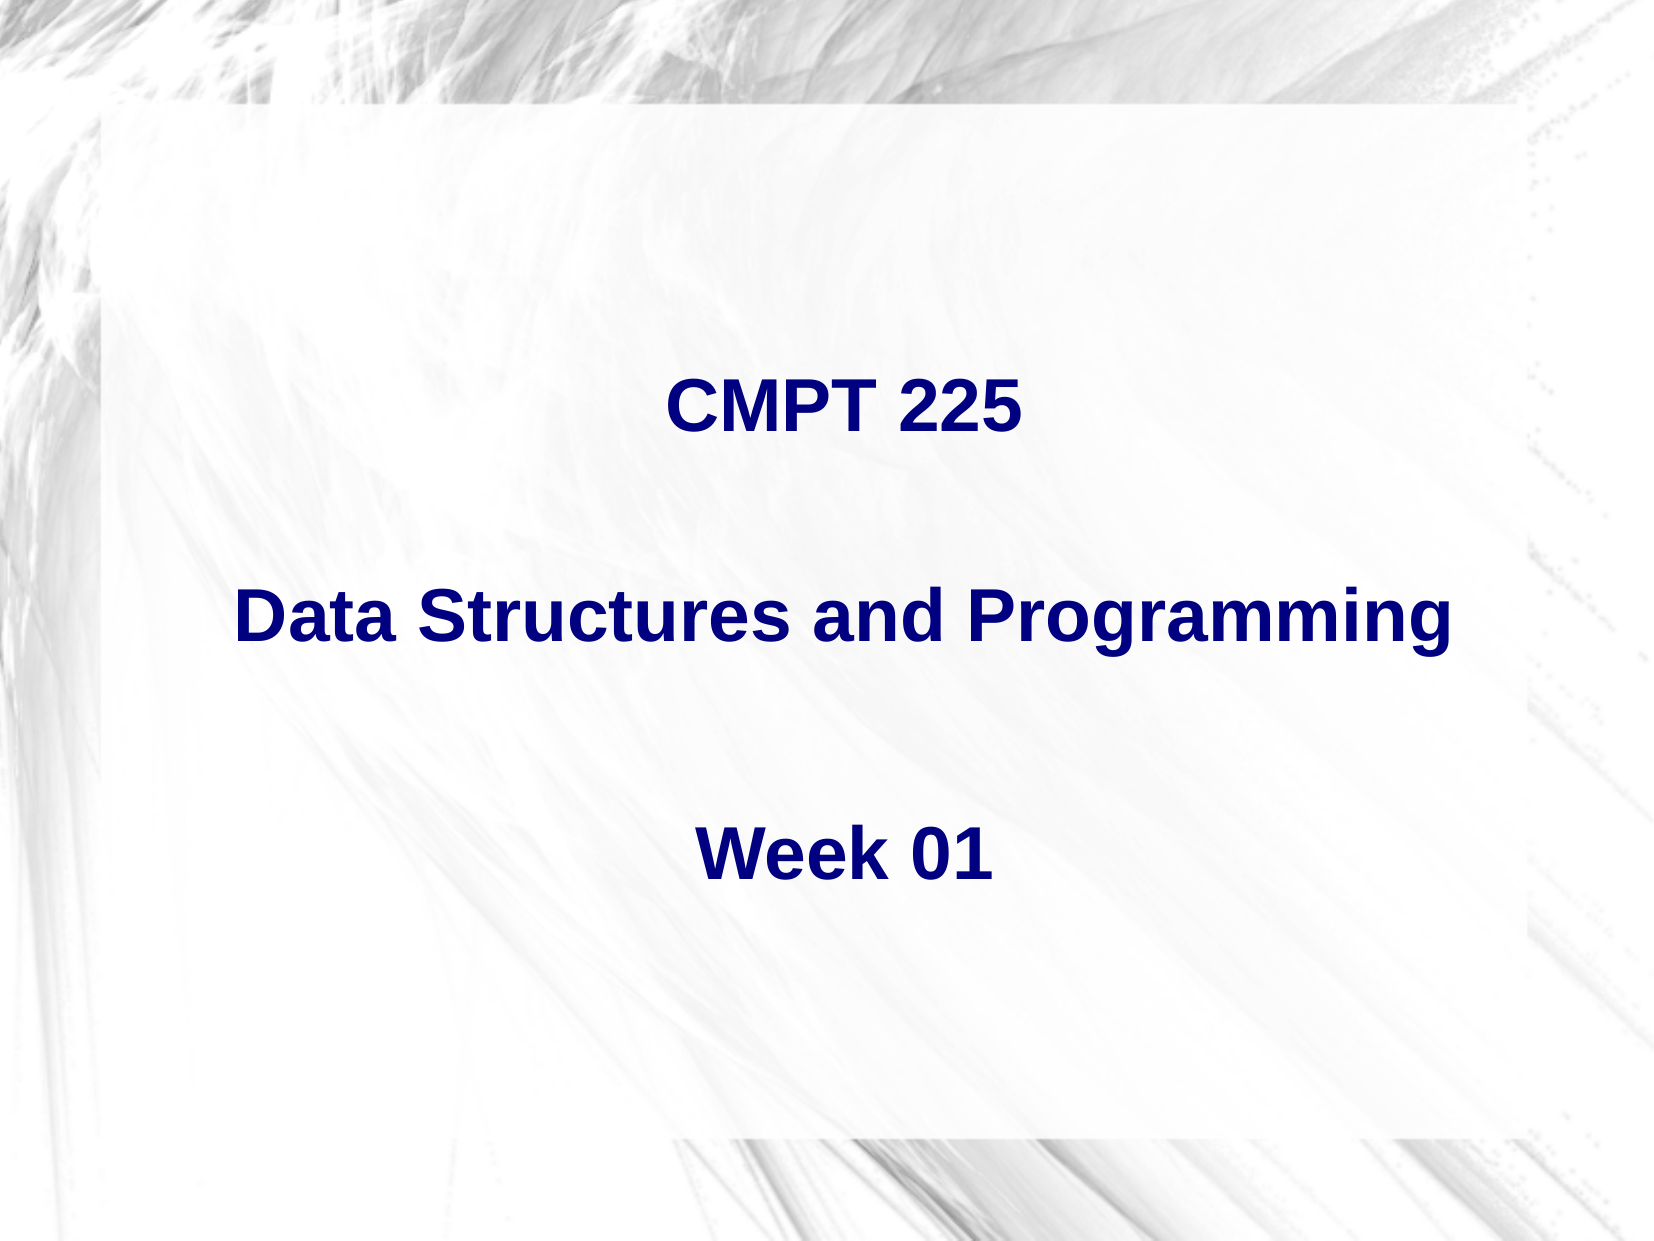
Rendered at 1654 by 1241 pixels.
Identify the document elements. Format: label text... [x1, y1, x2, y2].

list CMPT 225 Data Structures and Programming Week 01 [118, 237, 1571, 1015]
picture [0, 0, 1654, 1241]
